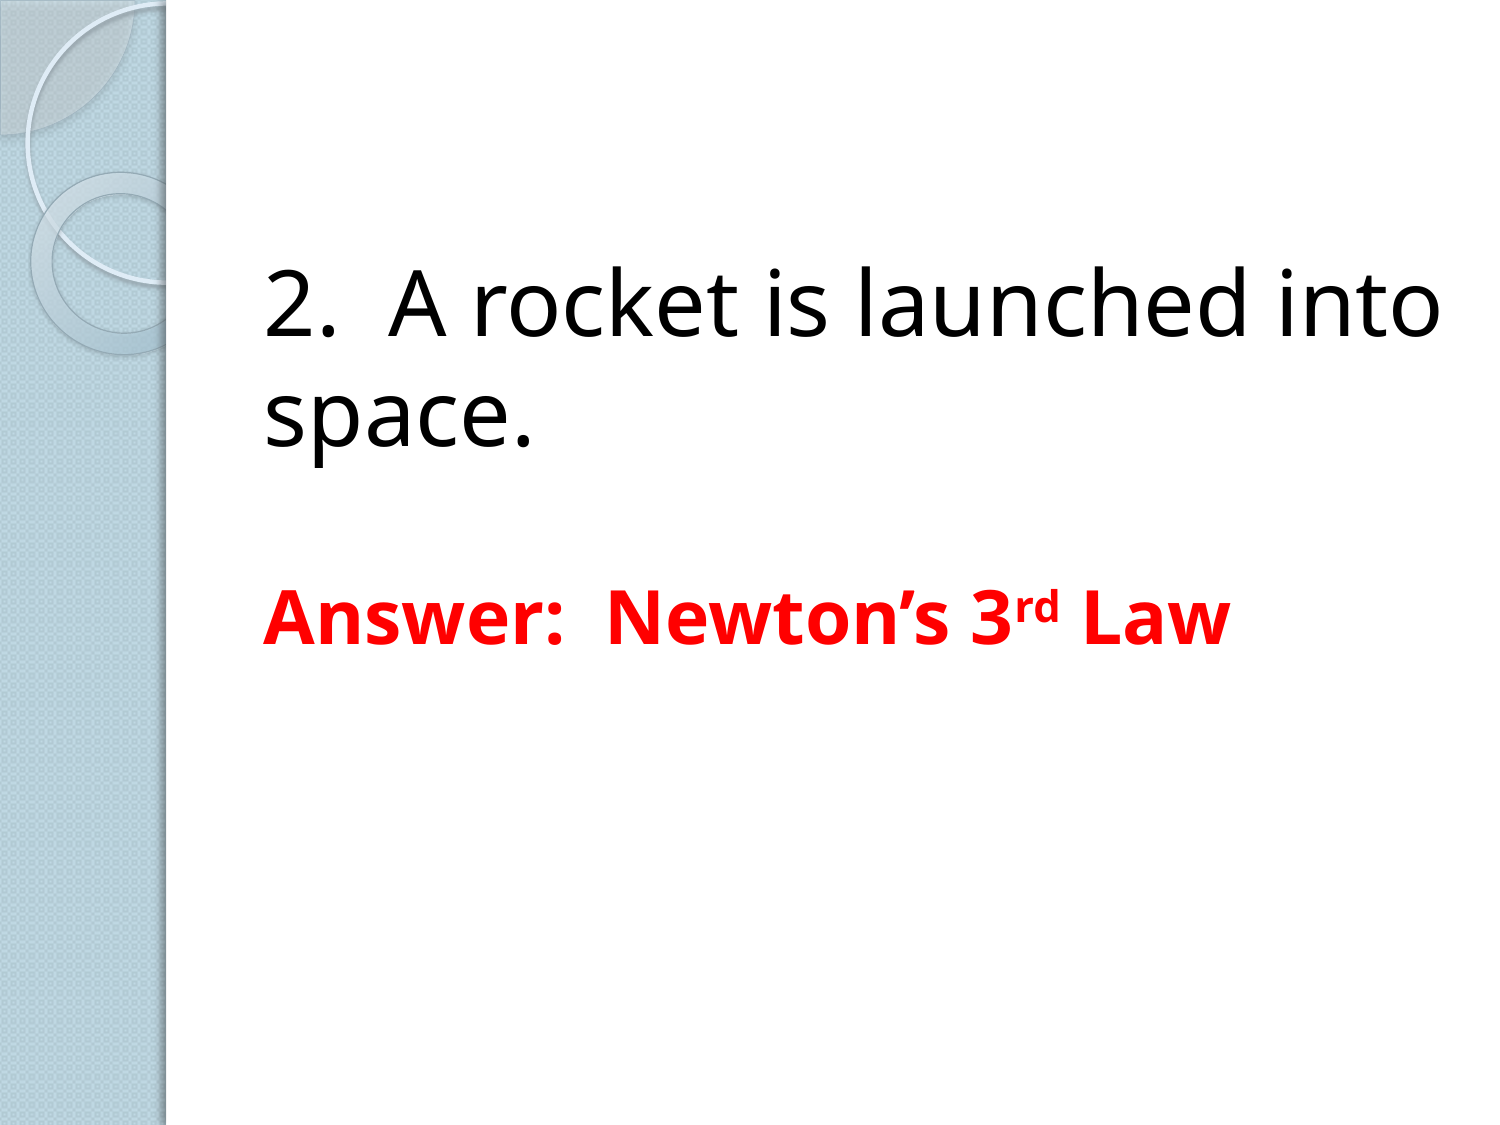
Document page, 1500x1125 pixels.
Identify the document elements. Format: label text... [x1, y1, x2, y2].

list 2. A rocket is launched into space. Answer: Newton’s 3rd Law [235, 237, 1466, 1025]
